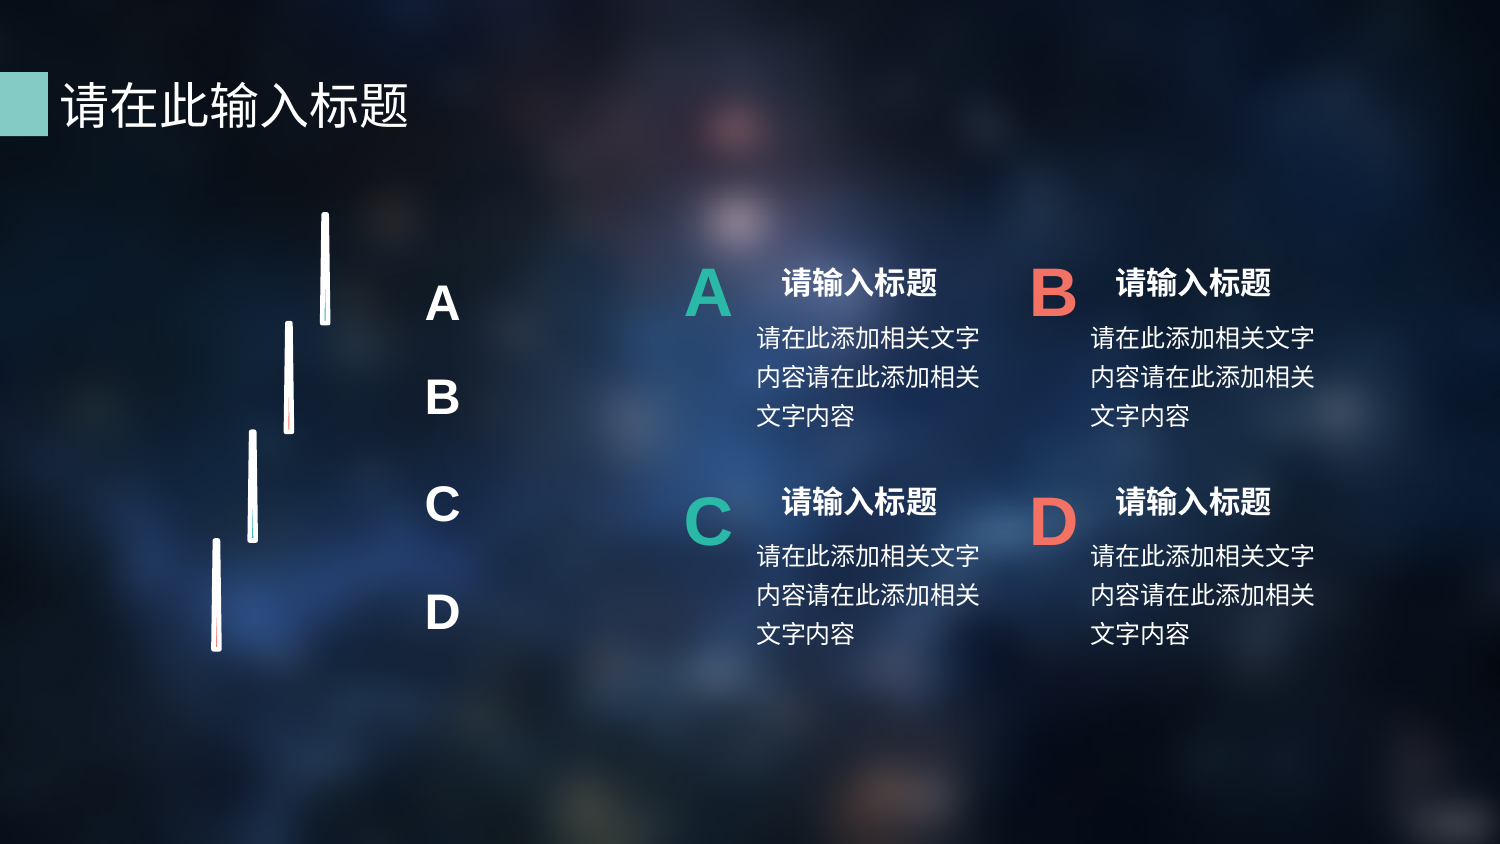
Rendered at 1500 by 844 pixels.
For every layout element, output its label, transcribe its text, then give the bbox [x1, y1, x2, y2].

text_box A [687, 247, 734, 331]
picture [0, 0, 1500, 844]
text_box 请输入标题 [1104, 476, 1310, 526]
text_box B [1028, 247, 1079, 331]
text_box 请在此添加相关文字内容请在此添加相关文字内容 [1078, 307, 1335, 436]
text_box 请输入标题 [769, 476, 975, 526]
text_box 请在此添加相关文字内容请在此添加相关文字内容 [1078, 526, 1335, 654]
text_box C [687, 476, 734, 560]
text_box 请输入标题 [769, 258, 975, 307]
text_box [204, 227, 683, 663]
text_box 请输入标题 [1104, 258, 1310, 307]
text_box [0, 71, 411, 137]
text_box D [1028, 476, 1079, 560]
text_box 请在此添加相关文字内容请在此添加相关文字内容 [744, 307, 1001, 436]
text_box 请在此添加相关文字内容请在此添加相关文字内容 [744, 526, 1001, 654]
